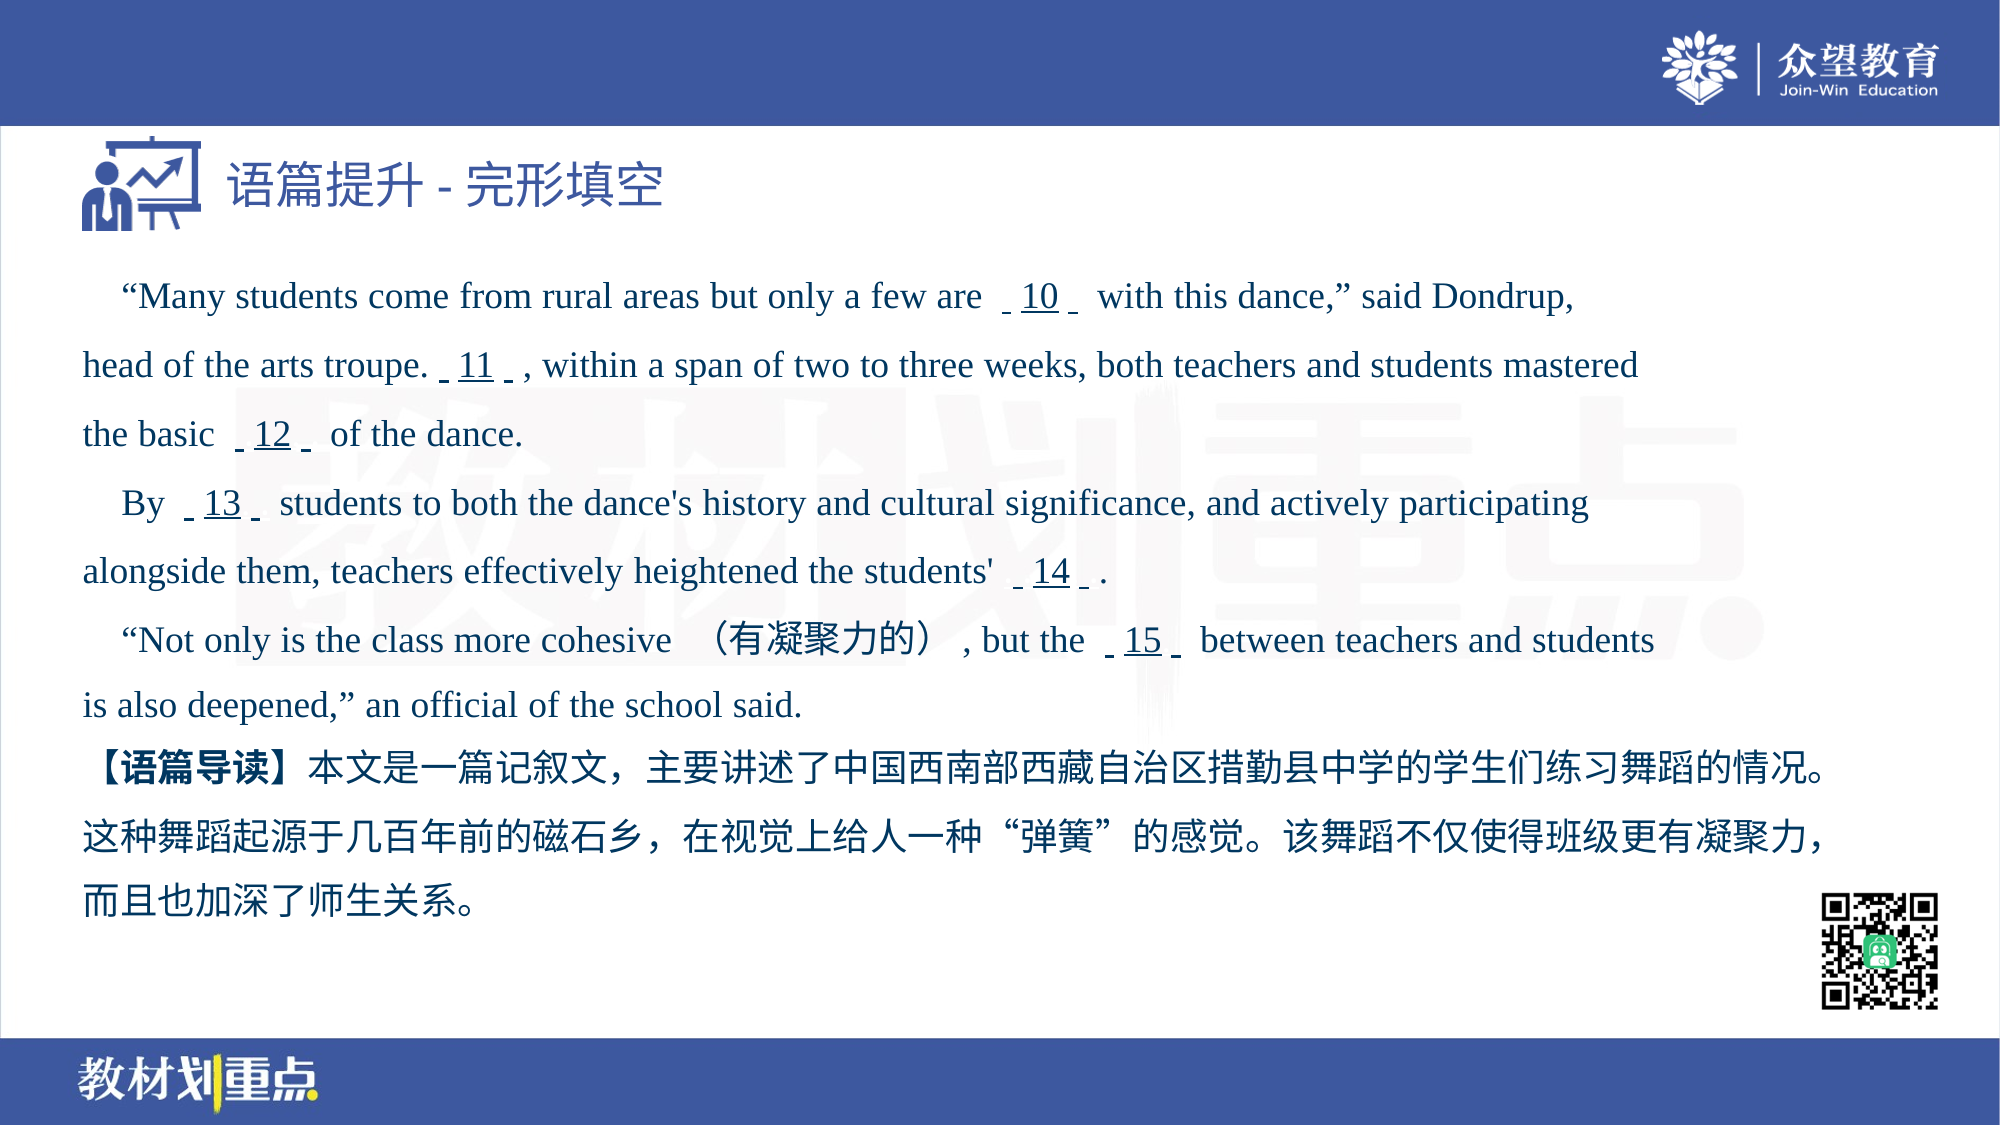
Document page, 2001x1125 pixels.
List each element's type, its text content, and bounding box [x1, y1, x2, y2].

text_box 【语篇导读】本文是一篇记叙文，主要讲述了中国西南部西藏自治区措勤县中学的学生们练习舞蹈的情况。 这种舞蹈起源于几百年前的磁石乡，在视觉上给人一种“弹簧”的感觉。该舞蹈不仅使得班级更有凝聚力， 而且也加深了师生关系。 [82, 720, 1817, 916]
text_box “Many students come from rural areas but only a few are . .10. . with this dance,” said Dondrup, head of the arts troupe.. .11. ., within a span of two to three weeks, both teachers and students mastered the basic . .12. . of the dance. By . .13. . students to both the dance's history and cultural significance, and actively participating alongside them, teachers effectively heightened the students' . .14. .. “Not only is the class more cohesive （有凝聚力的）, but the . .15. . between teachers and students is also deepened,” an official of the school said. [82, 247, 1817, 718]
picture [0, 0, 2000, 1125]
